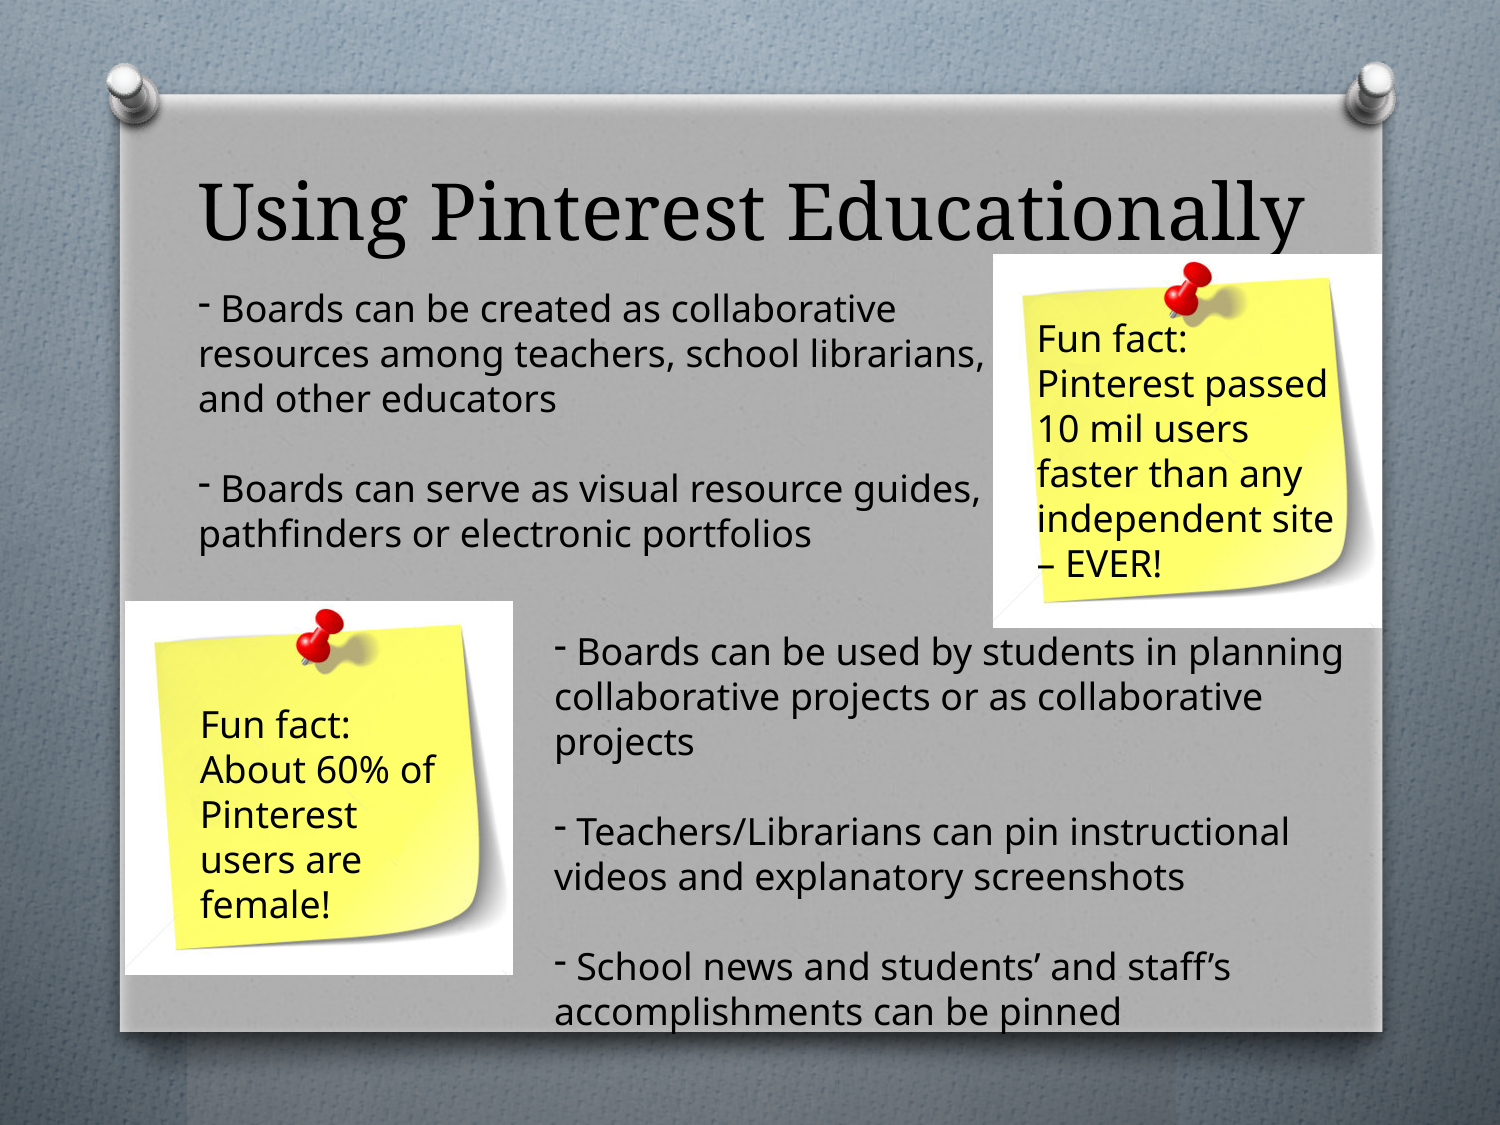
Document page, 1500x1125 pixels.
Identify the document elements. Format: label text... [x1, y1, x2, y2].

picture [1317, 35, 1439, 156]
picture [993, 254, 1382, 628]
picture [75, 29, 198, 153]
picture [124, 601, 513, 975]
text_box Boards can be created as collaborative resources among teachers, school librarians, and other educators Boards can serve as visual resource guides, pathfinders or electronic portfolios [183, 277, 990, 788]
text_box Boards can be used by students in planning collaborative projects or as collaborative projects Teachers/Librarians can pin instructional videos and explanatory screenshots School news and students’ and staff’s accomplishments can be pinned [539, 620, 1376, 1125]
title Using Pinterest Educationally [181, 110, 1324, 308]
